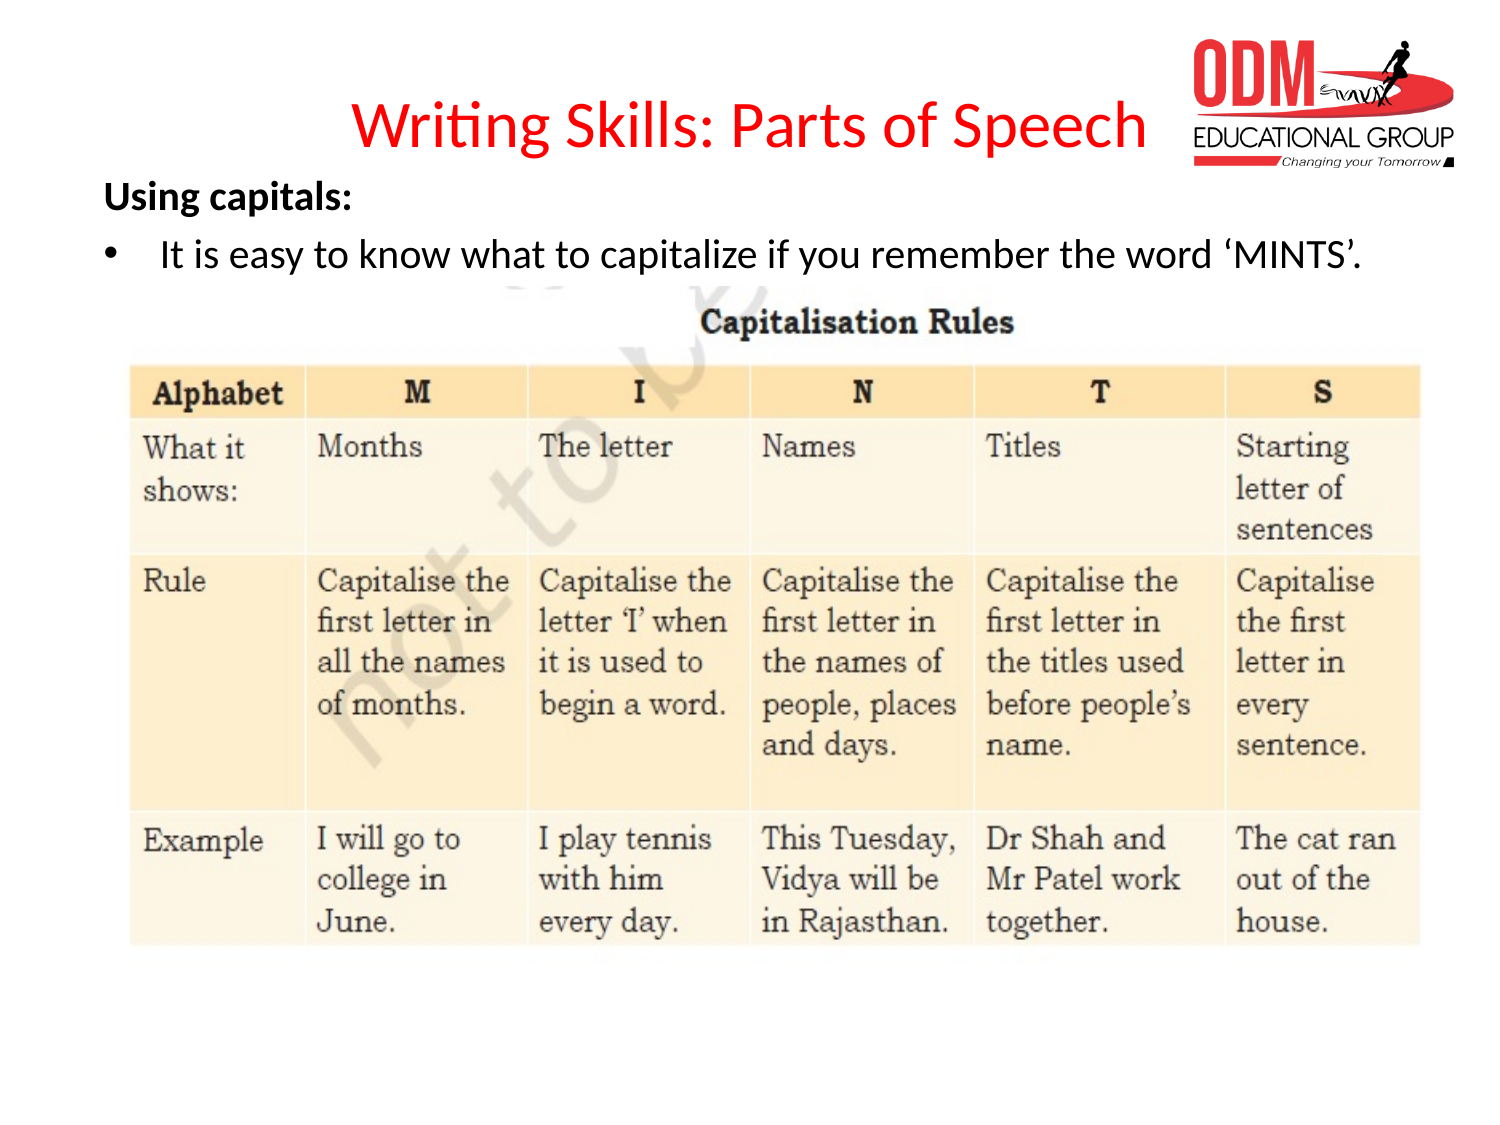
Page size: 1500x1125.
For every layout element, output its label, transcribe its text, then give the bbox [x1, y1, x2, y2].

picture [105, 286, 1426, 965]
picture [1194, 38, 1454, 168]
list Using capitals: It is easy to know what to capitalize if you remember the word ‘MINTS’. [88, 160, 1439, 1017]
title Writing Skills: Parts of Speech [75, 45, 1189, 197]
